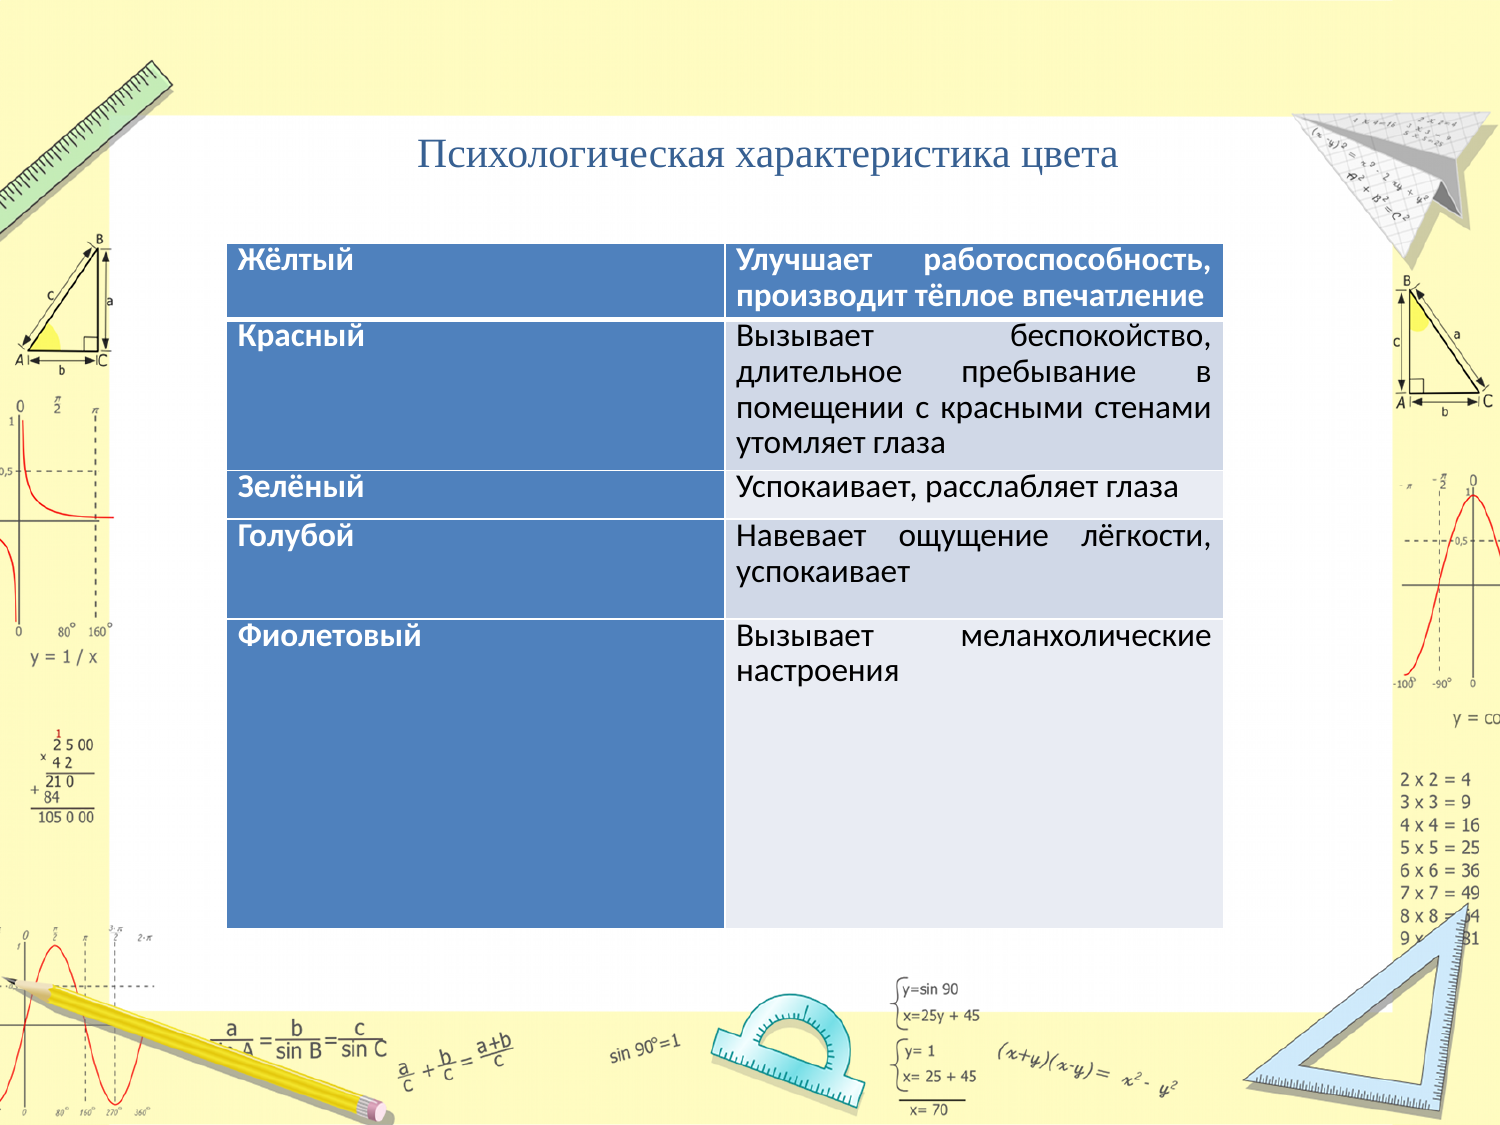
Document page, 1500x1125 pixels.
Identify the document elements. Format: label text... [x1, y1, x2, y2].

table_cell Вызывает беспокойство, длительное пребывание в помещении с красными стенами утомляет глаза [726, 322, 1223, 470]
table_cell Зелёный [227, 471, 724, 518]
text_box Психологическая характеристика цвета [230, 118, 1211, 184]
picture [0, 0, 1500, 1125]
table_cell Голубой [227, 520, 724, 618]
table_header Улучшает работоспособность, производит тёплое впечатление [726, 244, 1223, 317]
table_cell Успокаивает, расслабляет глаза [726, 471, 1223, 518]
table_cell Вызывает меланхолические настроения [726, 620, 1223, 928]
table_header Жёлтый [227, 244, 724, 317]
table_cell Фиолетовый [227, 620, 724, 928]
table_cell Красный [227, 322, 724, 470]
table_cell Навевает ощущение лёгкости, успокаивает [726, 520, 1223, 618]
